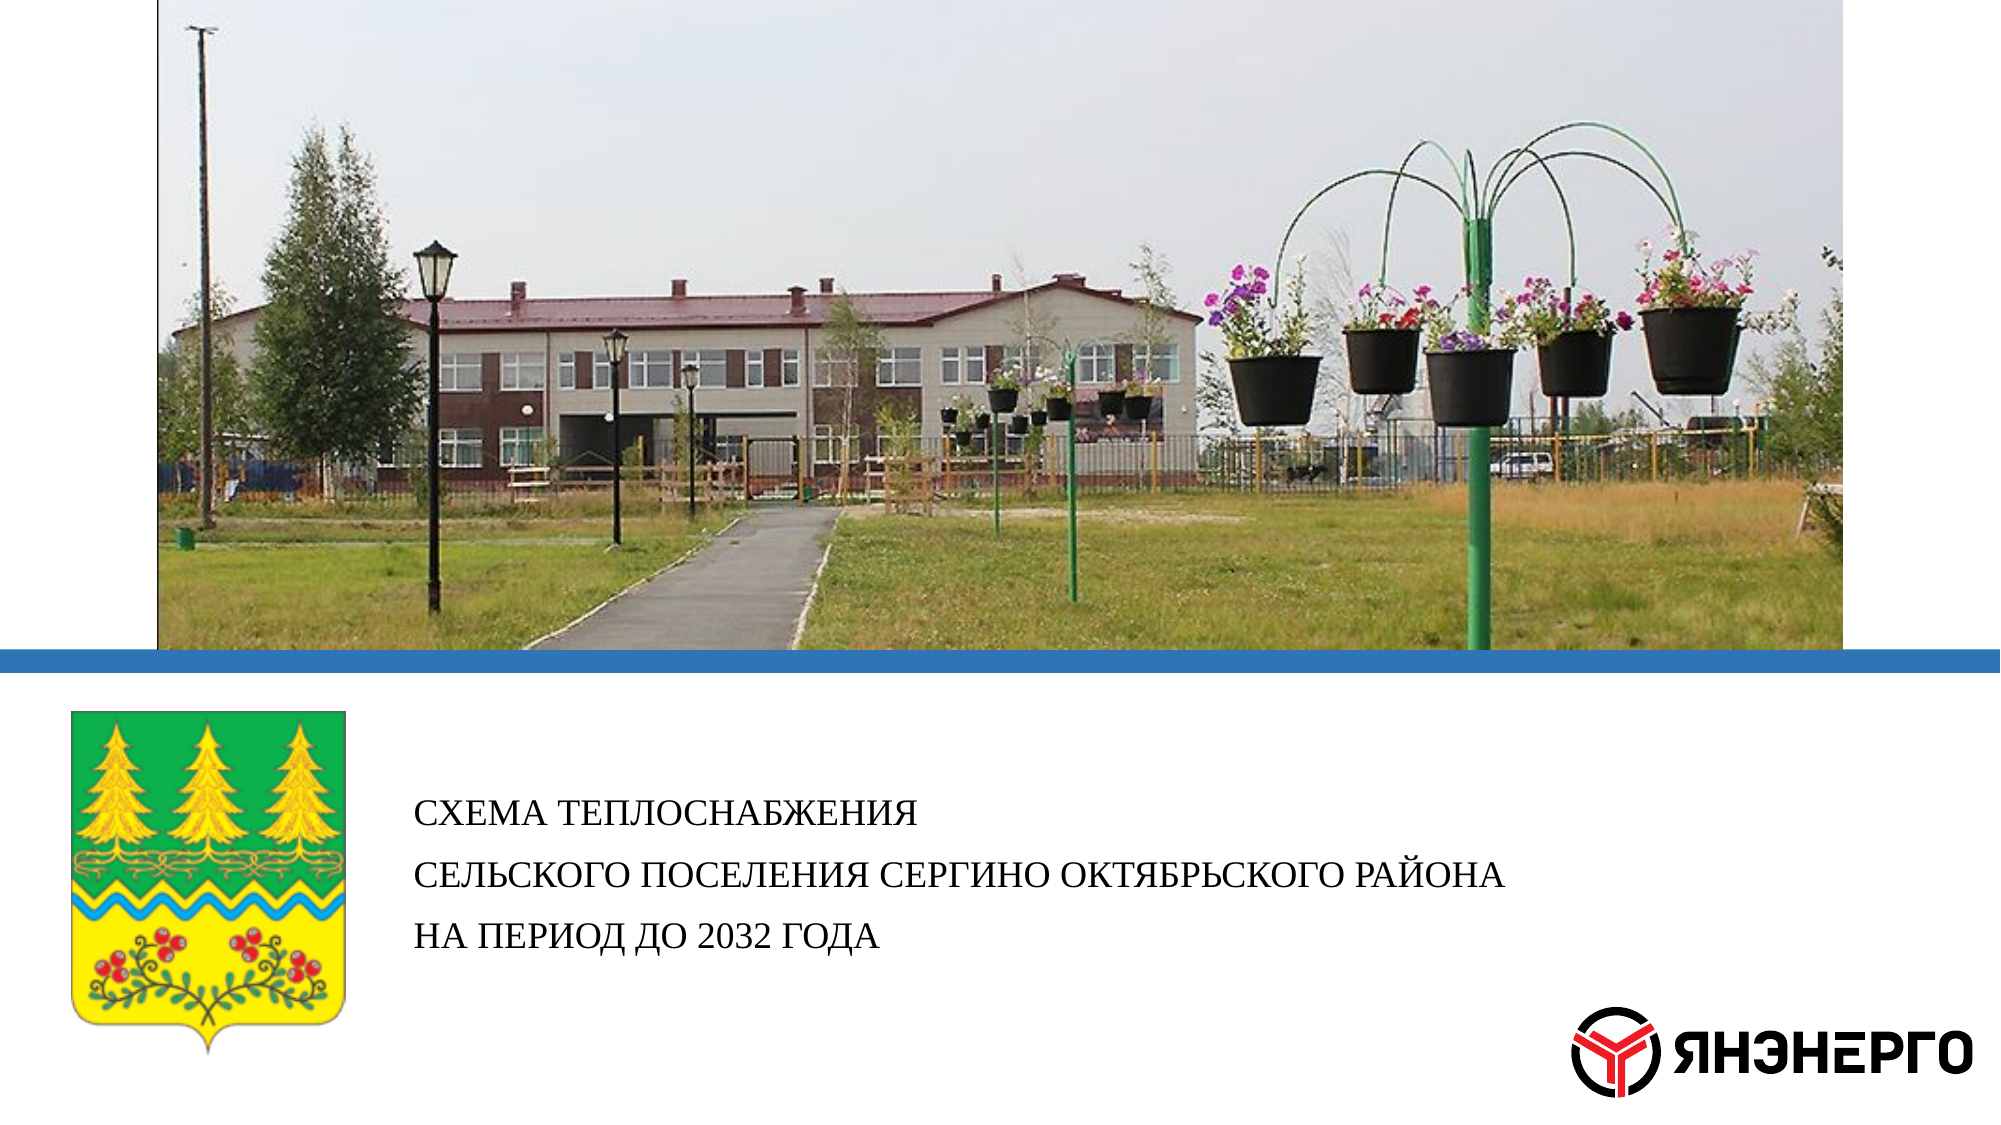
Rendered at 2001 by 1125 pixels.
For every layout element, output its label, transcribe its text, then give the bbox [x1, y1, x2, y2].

subtitle СХЕМА ТЕПЛОСНАБЖЕНИЯ СЕЛЬСКОГО ПОСЕЛЕНИЯ СЕРГИНО ОКТЯБРЬСКОГО РАЙОНА НА ПЕРИОД ДО 2032 ГОДА [398, 785, 1952, 964]
picture [1571, 1006, 1973, 1098]
picture [71, 711, 346, 1055]
picture [157, 0, 1843, 650]
text_box [0, 648, 2000, 674]
